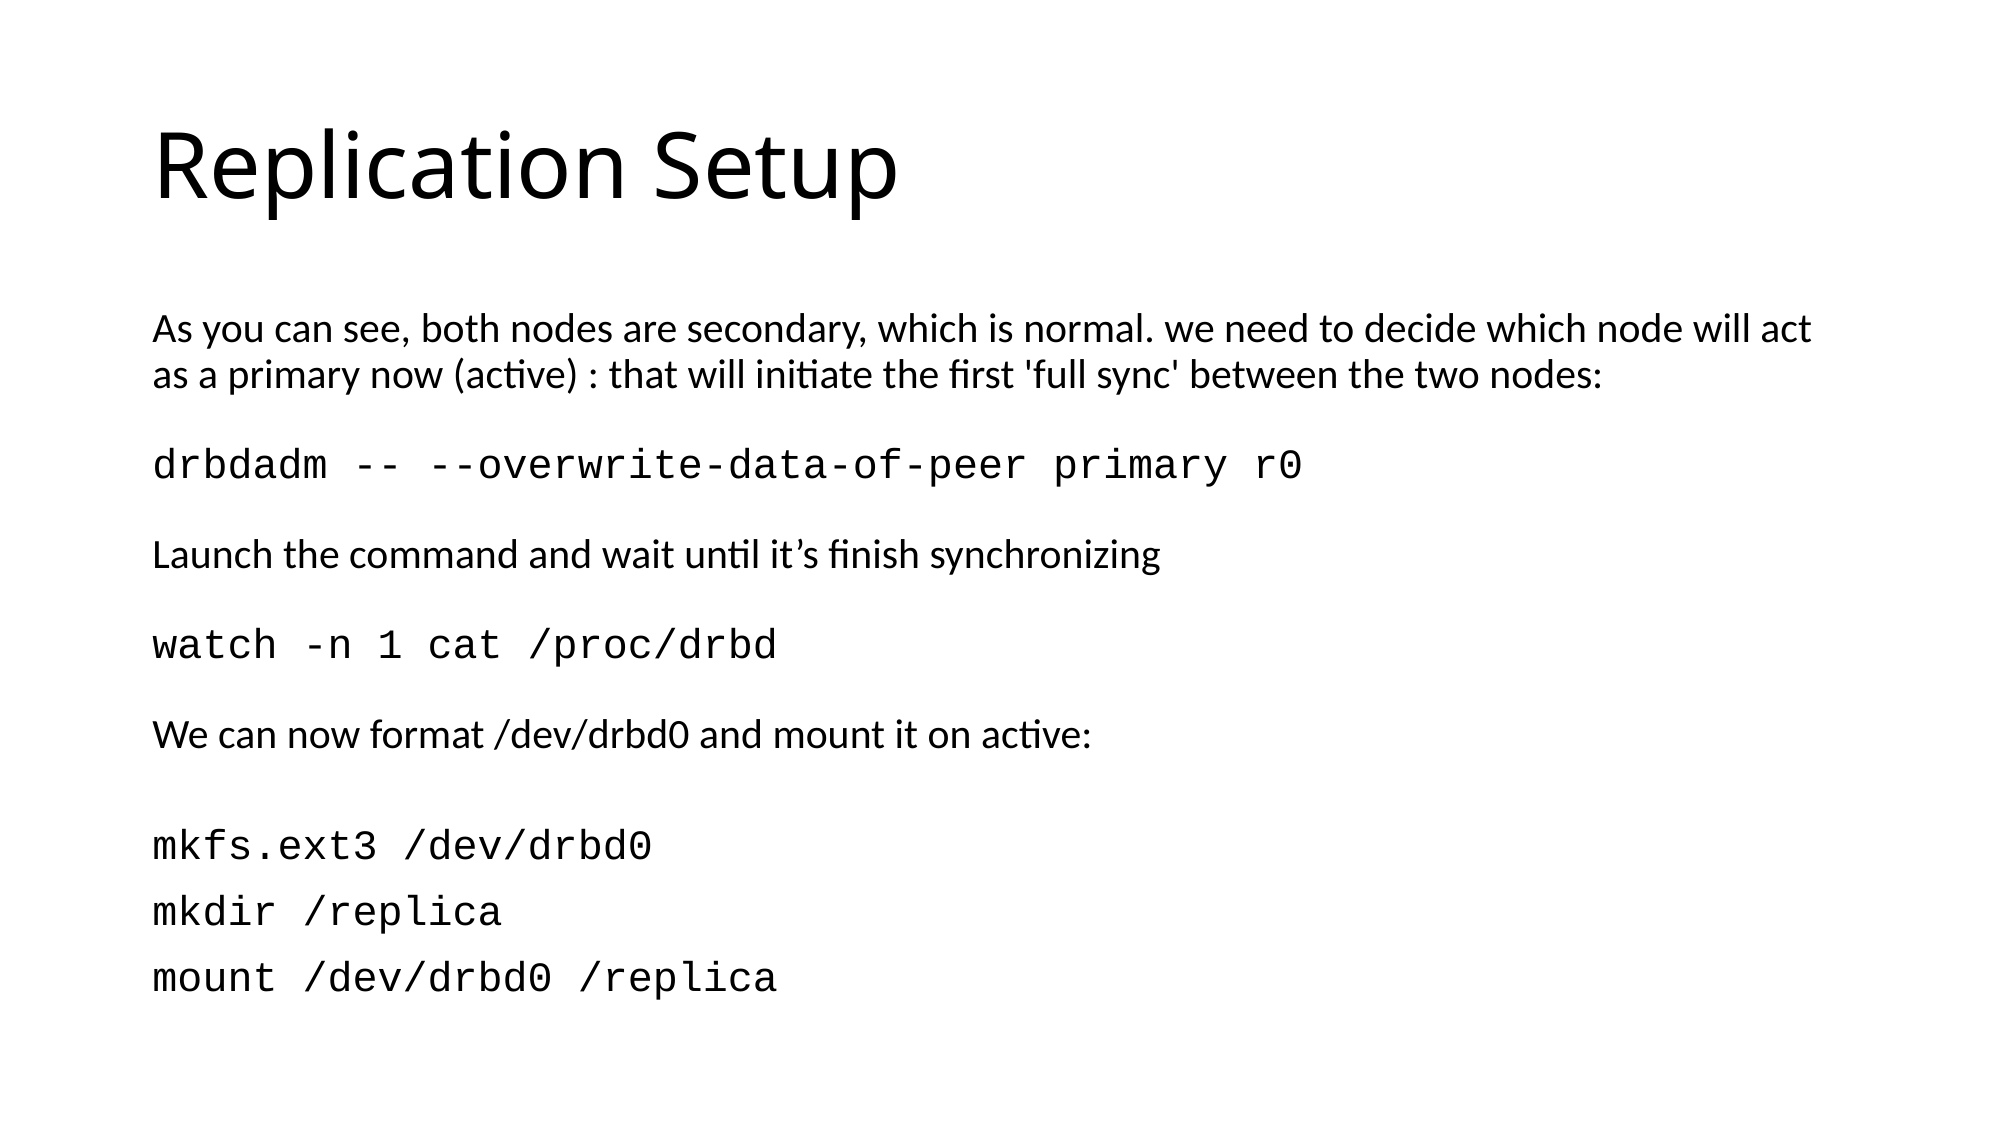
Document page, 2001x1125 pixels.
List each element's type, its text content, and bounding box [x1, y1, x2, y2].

list As you can see, both nodes are secondary, which is normal. we need to decide which node will act as a primary now (active) : that will initiate the first 'full sync' between the two nodes: drbdadm -- --overwrite-data-of-peer primary r0 Launch the command and wait until it’s finish synchronizing watch -n 1 cat /proc/drbd We can now format /dev/drbd0 and mount it on active: mkfs.ext3 /dev/drbd0 mkdir /replica mount /dev/drbd0 /replica [137, 299, 1863, 1014]
title Replication Setup [137, 59, 1863, 278]
